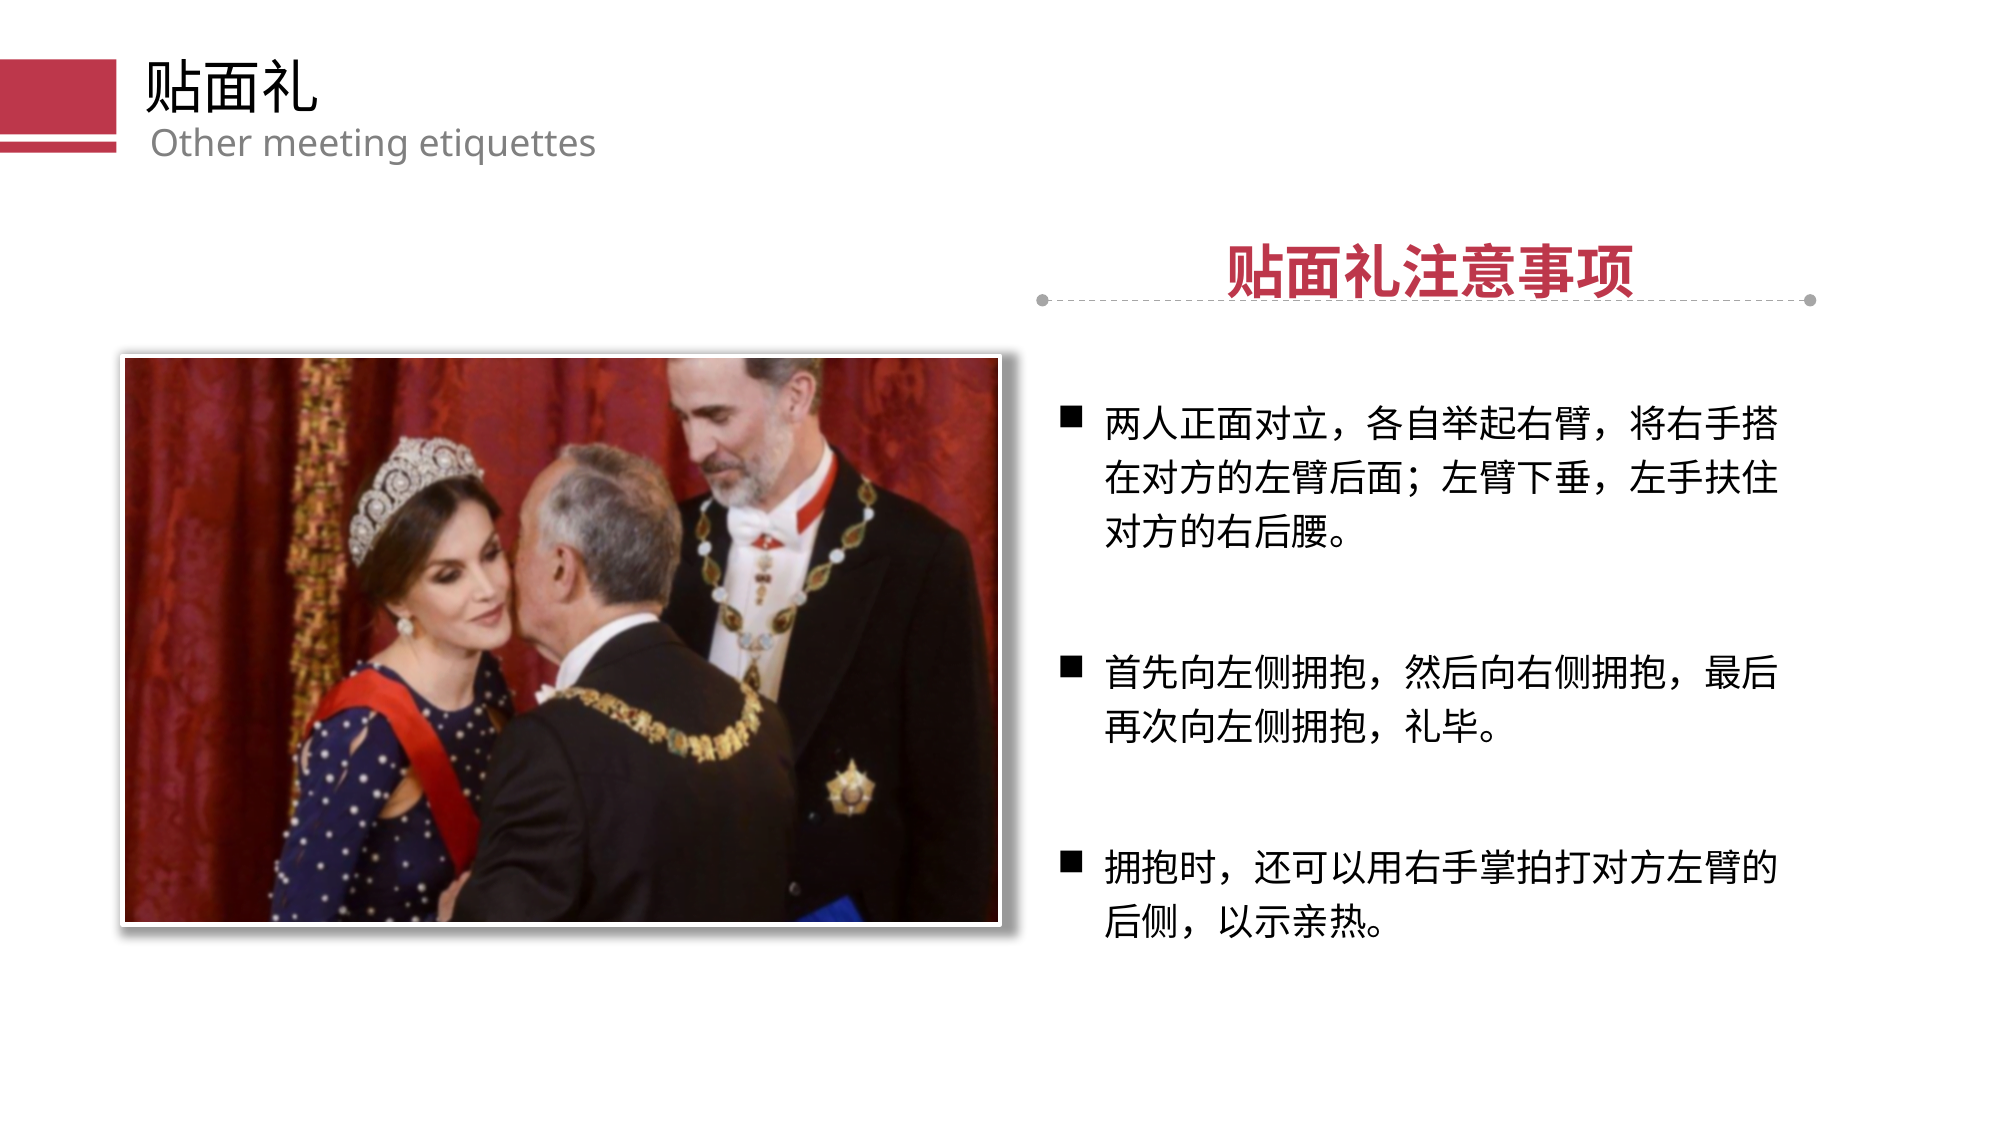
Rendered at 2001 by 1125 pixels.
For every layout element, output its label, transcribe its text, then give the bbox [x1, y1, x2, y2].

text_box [0, 42, 619, 172]
text_box 两人正面对立，各自举起右臂，将右手搭在对方的左臂后面；左臂下垂，左手扶住对方的右后腰。 首先向左侧拥抱，然后向右侧拥抱，最后再次向左侧拥抱，礼毕。 拥抱时，还可以用右手掌拍打对方左臂的后侧，以示亲热。 [1042, 383, 1815, 951]
picture [122, 355, 1001, 925]
text_box 贴面礼注意事项 [1046, 192, 1815, 313]
